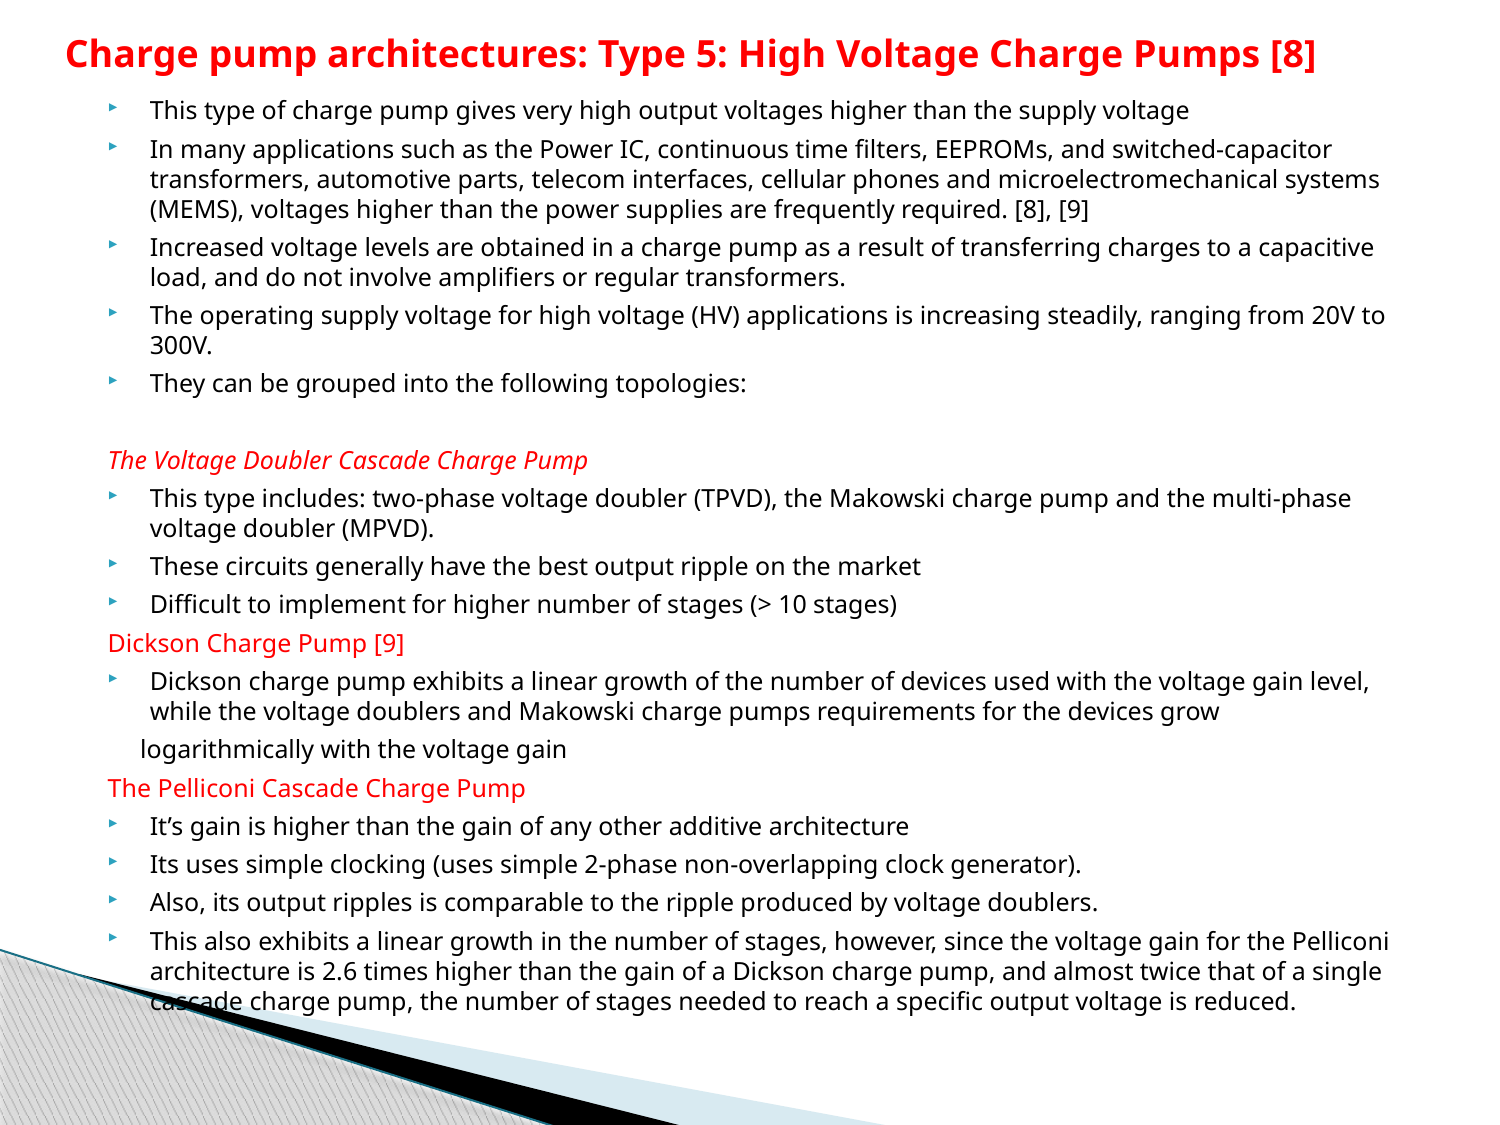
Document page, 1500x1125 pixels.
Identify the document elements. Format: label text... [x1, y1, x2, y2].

list This type of charge pump gives very high output voltages higher than the supply voltage In many applications such as the Power IC, continuous time filters, EEPROMs, and switched-capacitor transformers, automotive parts, telecom interfaces, cellular phones and microelectromechanical systems (MEMS), voltages higher than the power supplies are frequently required. [8], [9] Increased voltage levels are obtained in a charge pump as a result of transferring charges to a capacitive load, and do not involve amplifiers or regular transformers. The operating supply voltage for high voltage (HV) applications is increasing steadily, ranging from 20V to 300V. They can be grouped into the following topologies: The Voltage Doubler Cascade Charge Pump This type includes: two-phase voltage doubler (TPVD), the Makowski charge pump and the multi-phase voltage doubler (MPVD). These circuits generally have the best output ripple on the market Difficult to implement for higher number of stages (> 10 stages) Dickson Charge Pump [9] Dickson charge pump exhibits a linear growth of the number of devices used with the voltage gain level, while the voltage doublers and Makowski charge pumps requirements for the devices grow logarithmically with the voltage gain The Pelliconi Cascade Charge Pump It’s gain is higher than the gain of any other additive architecture Its uses simple clocking (uses simple 2-phase non-overlapping clock generator). Also, its output ripples is comparable to the ripple produced by voltage doublers. This also exhibits a linear growth in the number of stages, however, since the voltage gain for the Pelliconi architecture is 2.6 times higher than the gain of a Dickson charge pump, and almost twice that of a single cascade charge pump, the number of stages needed to reach a specific output voltage is reduced. [75, 93, 1425, 1050]
title Charge pump architectures: Type 5: High Voltage Charge Pumps [8] [50, 12, 1450, 93]
